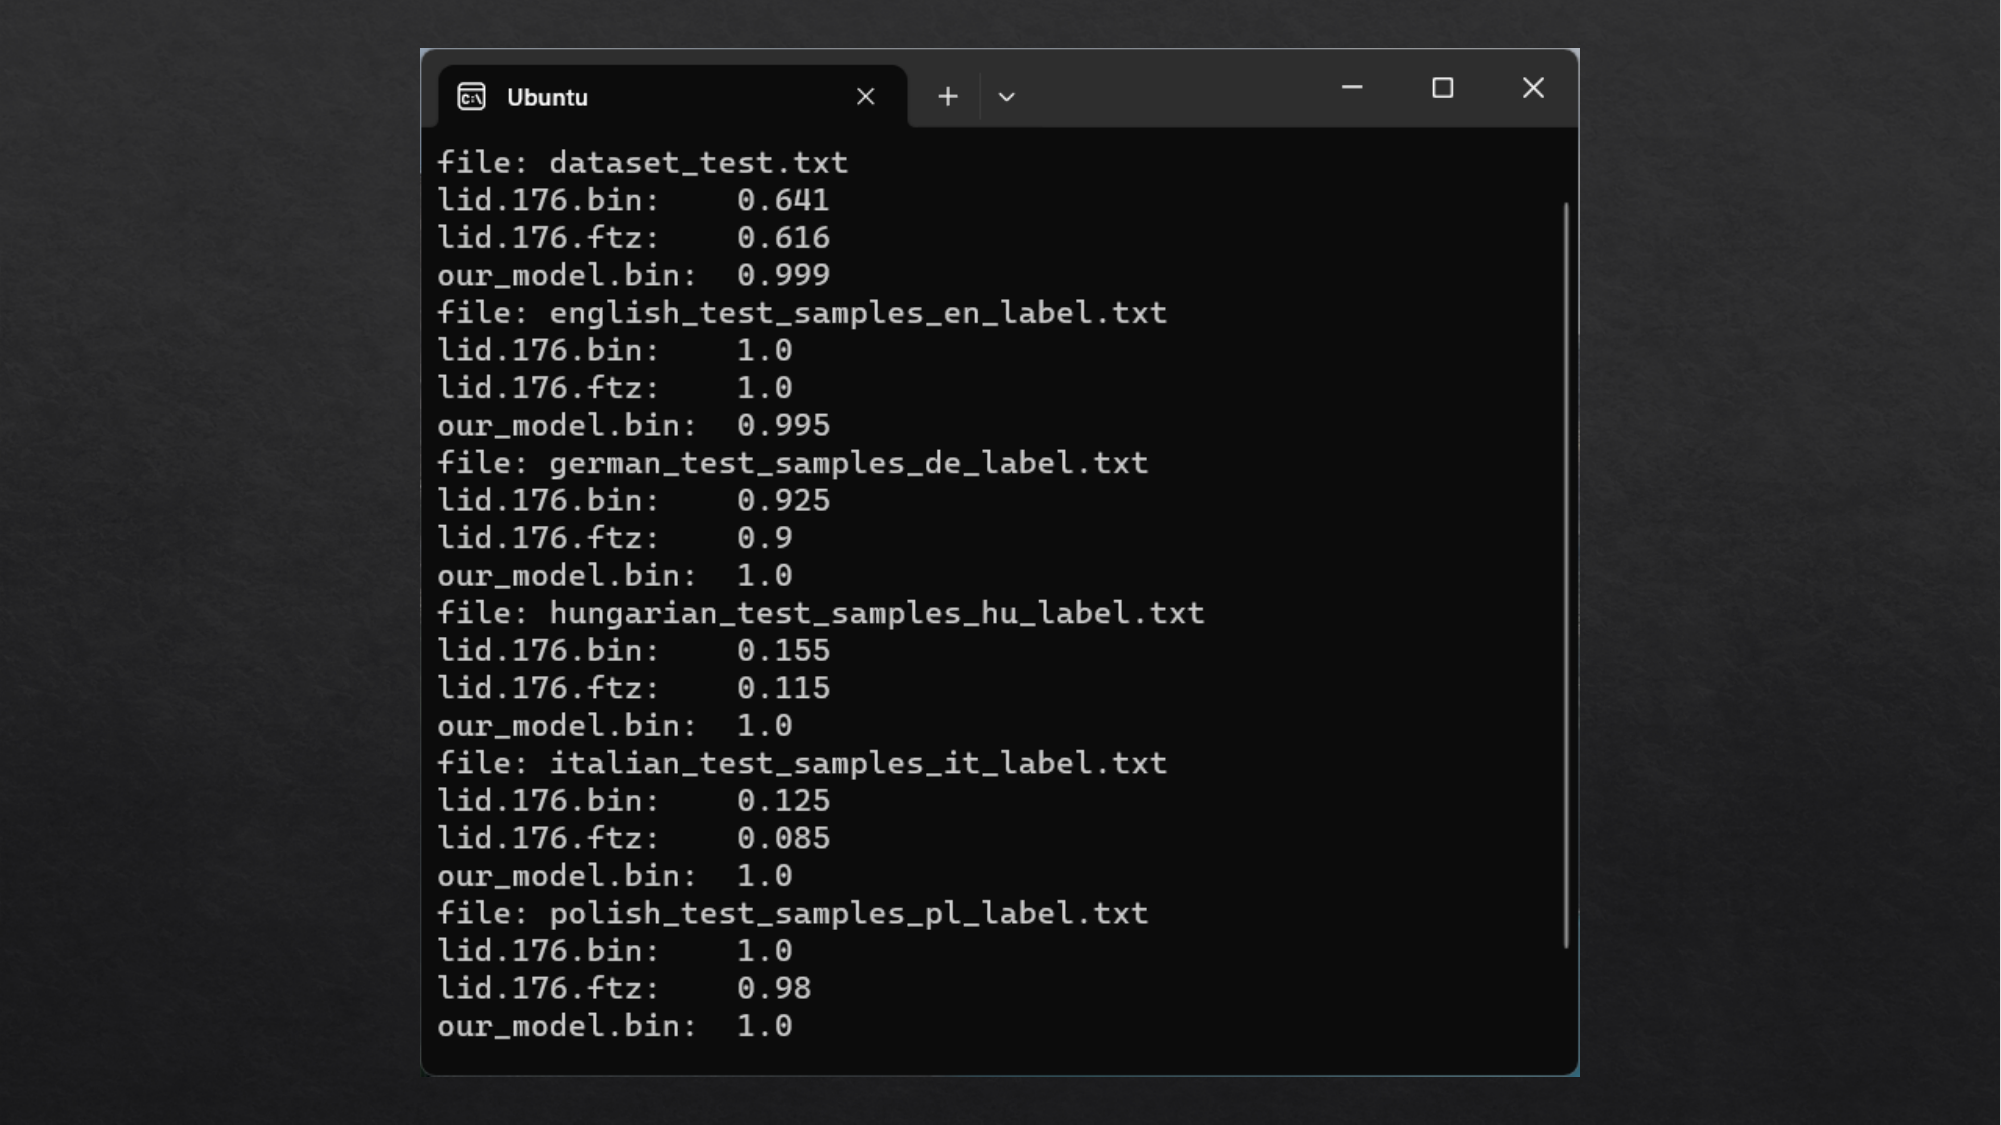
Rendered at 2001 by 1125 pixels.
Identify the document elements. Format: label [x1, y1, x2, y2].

picture [419, 48, 1580, 1077]
